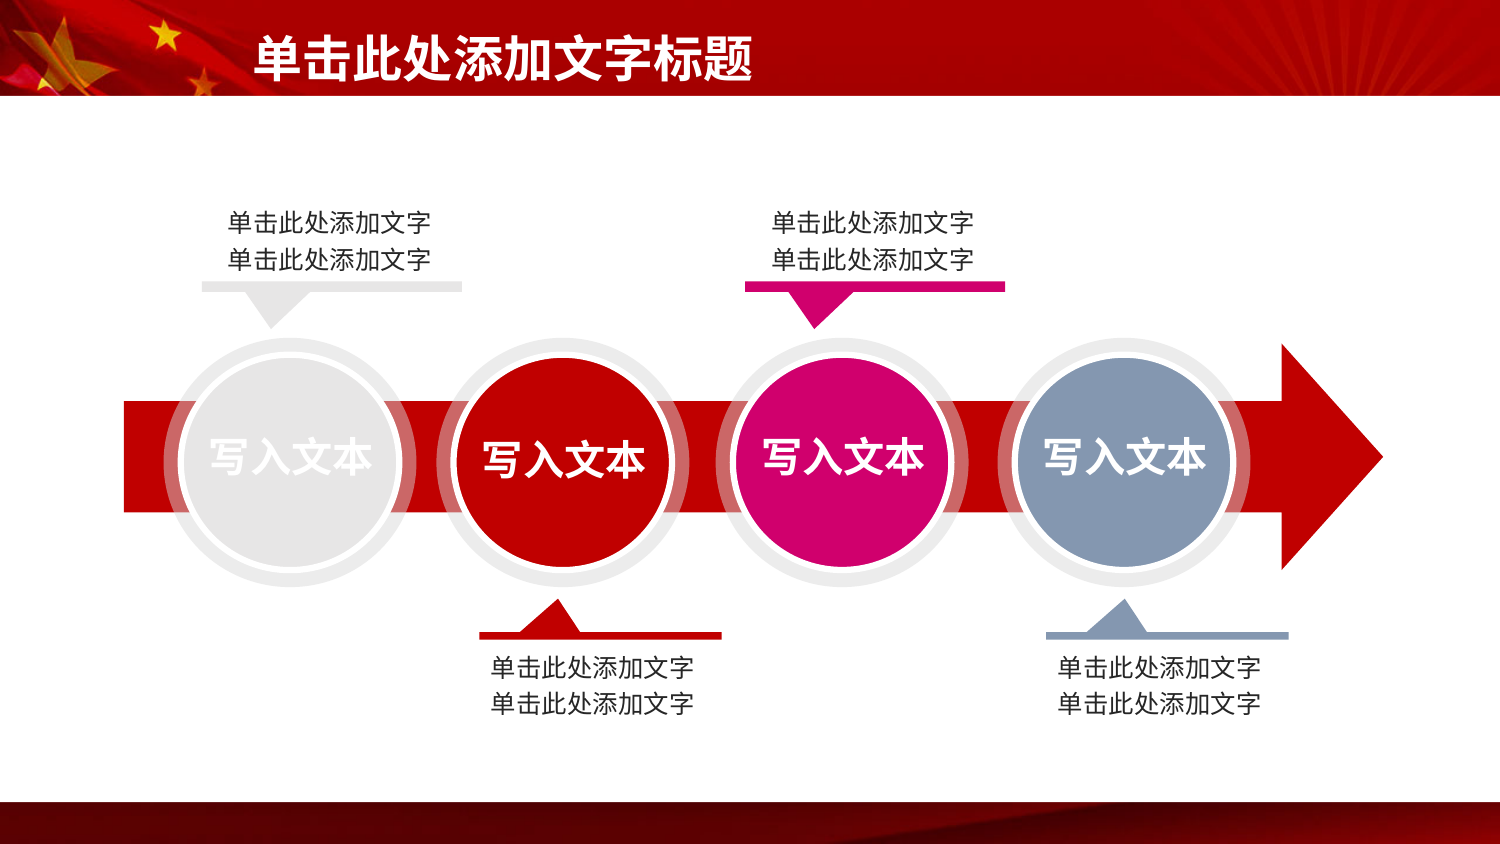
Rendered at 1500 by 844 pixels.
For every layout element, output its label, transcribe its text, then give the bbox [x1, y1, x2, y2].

text_box [1045, 597, 1290, 641]
text_box 单击此处添加文字 单击此处添加文字 [475, 638, 718, 727]
text_box 单击此处添加文字 单击此处添加文字 [1042, 638, 1285, 727]
text_box [123, 401, 151, 513]
text_box [744, 280, 1007, 331]
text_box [151, 337, 432, 588]
picture [0, 803, 1500, 844]
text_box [985, 337, 1265, 588]
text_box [703, 337, 984, 588]
text_box [1265, 343, 1384, 571]
text_box 单击此处添加文字 单击此处添加文字 [212, 193, 455, 282]
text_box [432, 337, 703, 588]
text_box [478, 597, 723, 641]
text_box 单击此处添加文字 单击此处添加文字 [756, 193, 999, 282]
picture [0, 0, 1500, 95]
text_box [200, 280, 463, 331]
